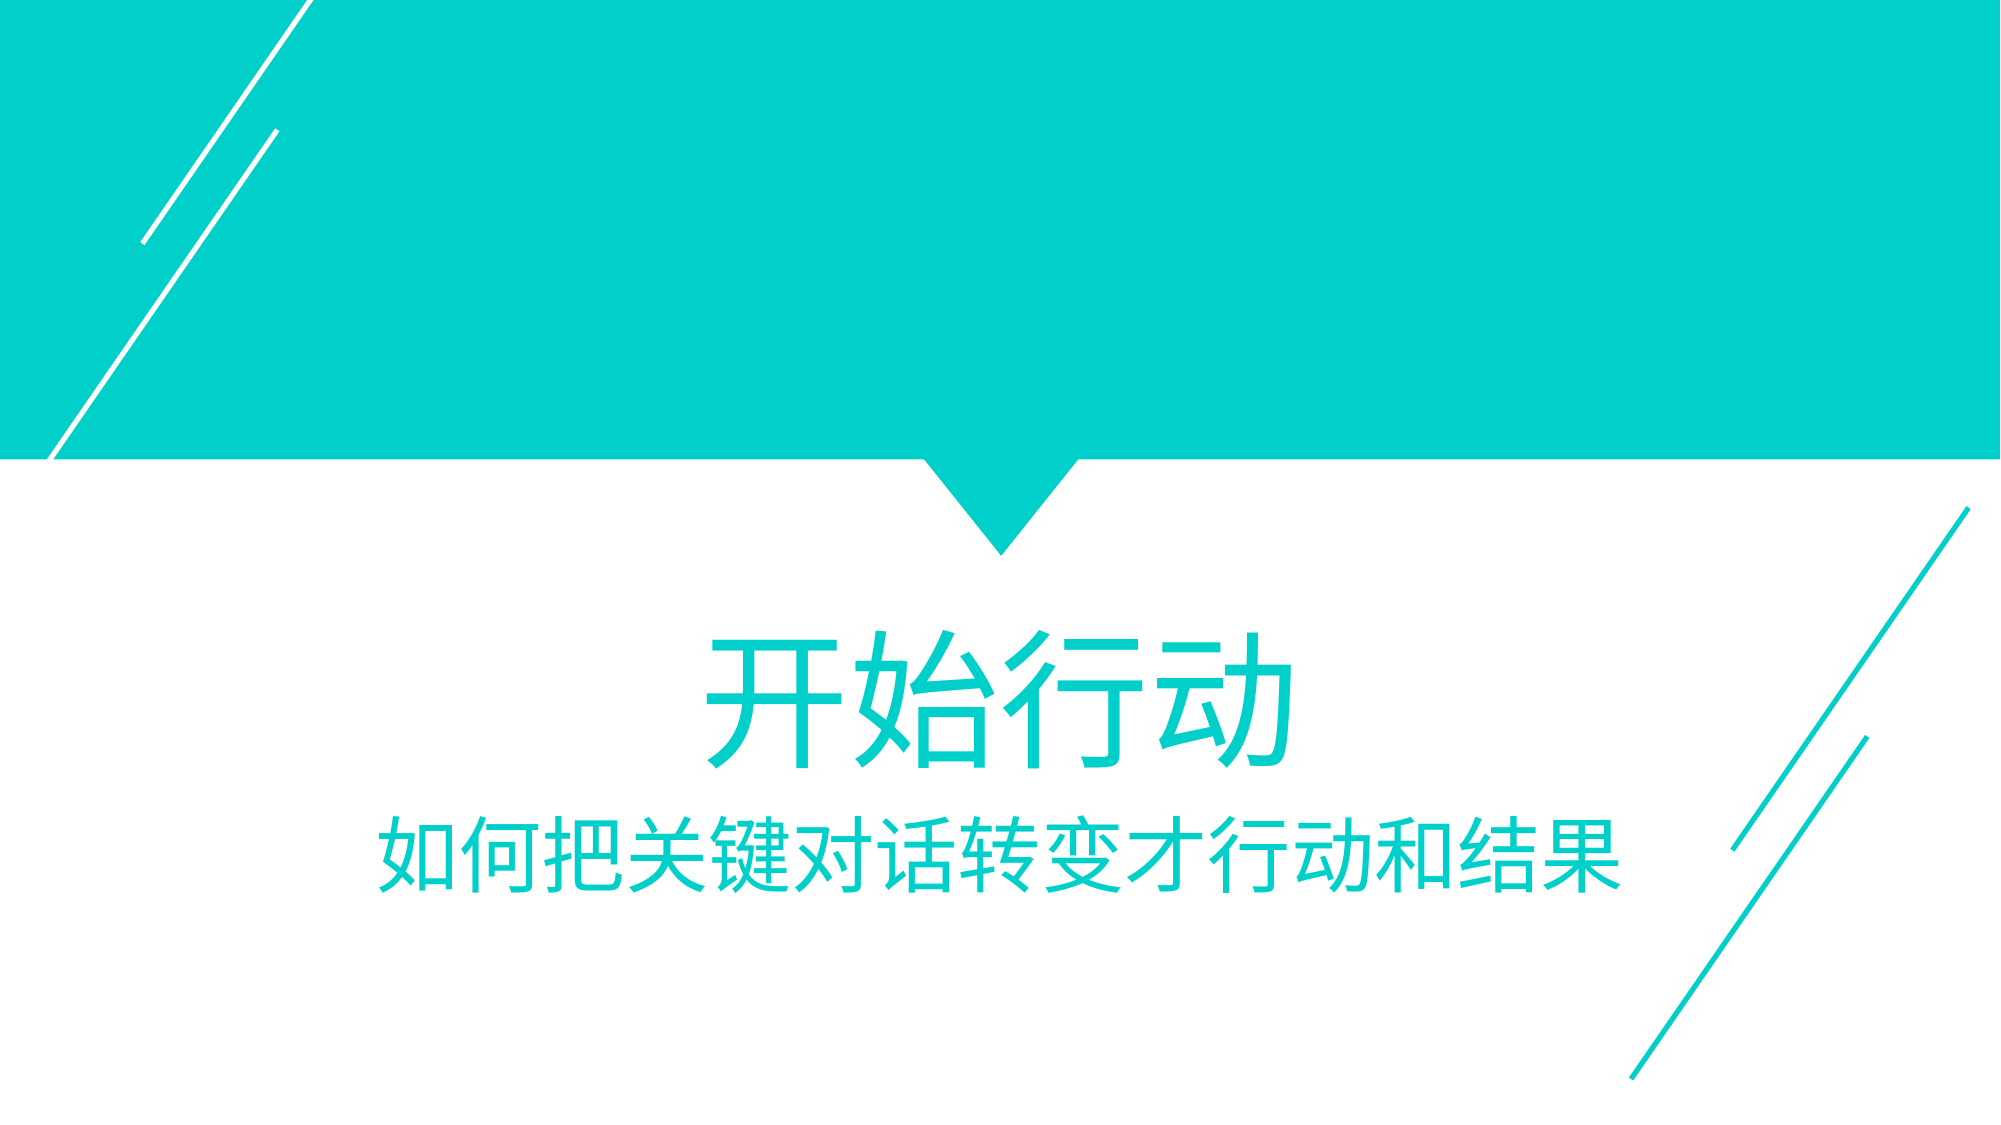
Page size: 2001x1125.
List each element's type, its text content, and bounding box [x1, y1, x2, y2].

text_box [142, 0, 379, 244]
text_box 如何把关键对话转变才行动和结果 [360, 795, 1625, 911]
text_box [1630, 736, 1868, 1080]
text_box 开始行动 [685, 598, 1315, 794]
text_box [1732, 507, 1969, 851]
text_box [0, 0, 2000, 557]
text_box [40, 129, 278, 473]
